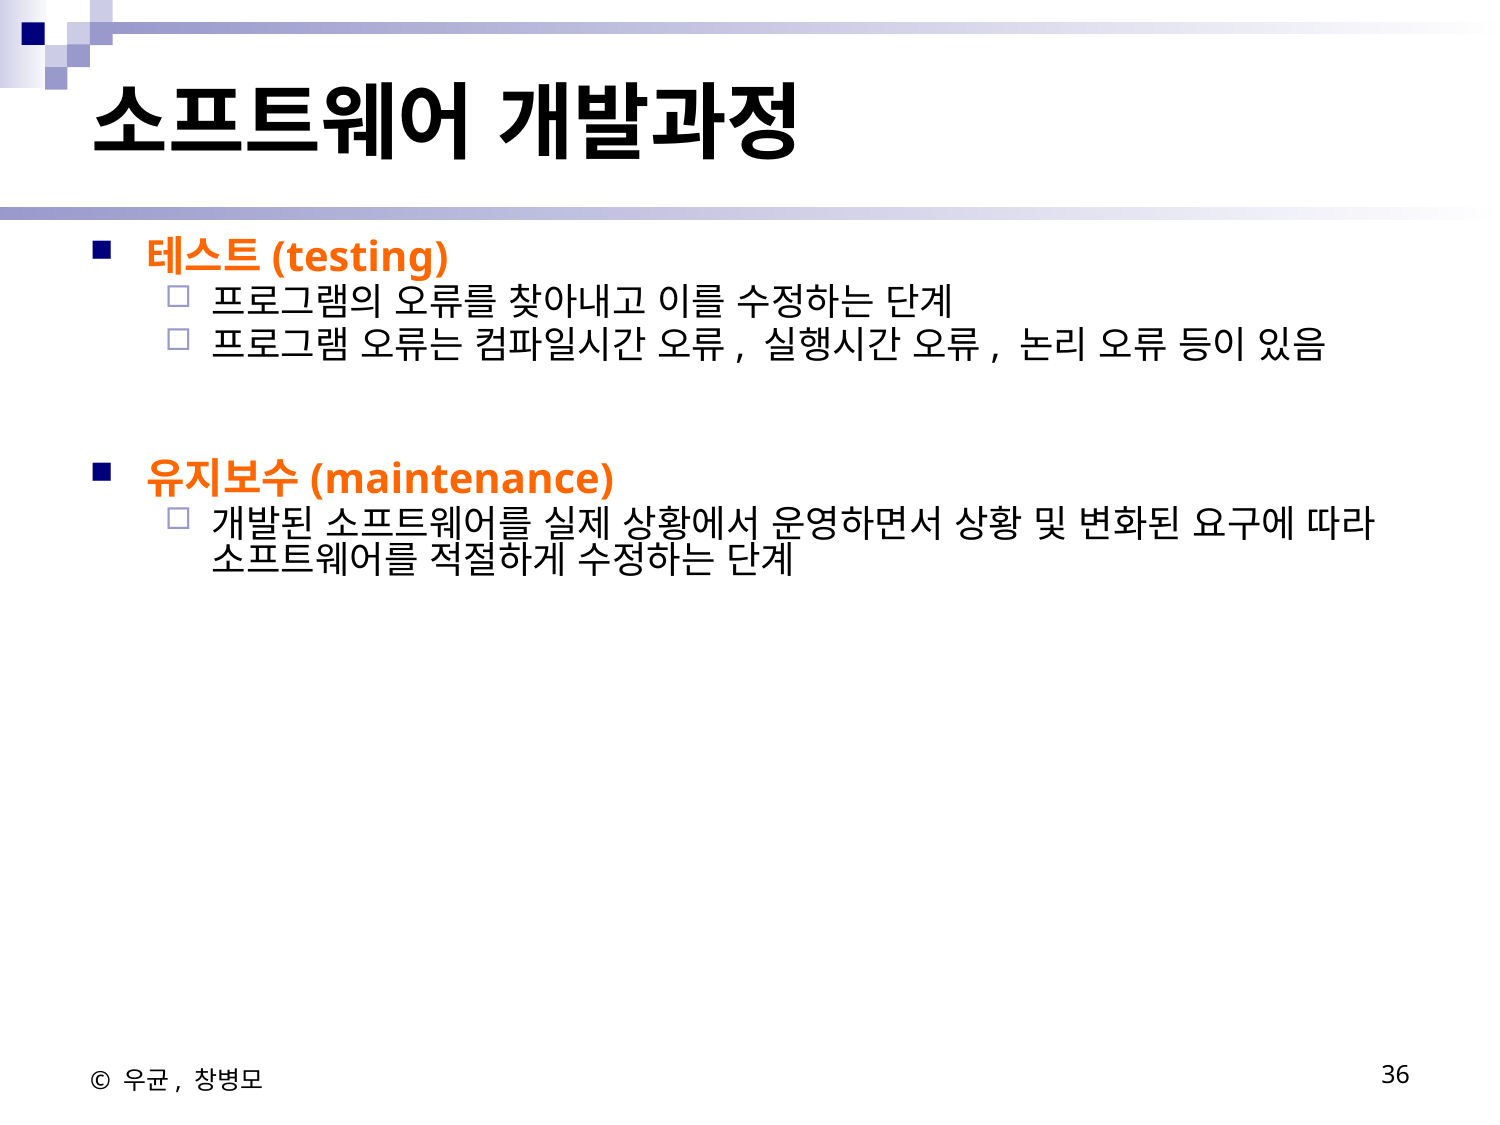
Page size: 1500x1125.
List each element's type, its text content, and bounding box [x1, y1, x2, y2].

list 테스트(testing) 프로그램의 오류를 찾아내고 이를 수정하는 단계 프로그램 오류는 컴파일시간 오류, 실행시간 오류, 논리 오류 등이 있음 유지보수(maintenance) 개발된 소프트웨어를 실제 상황에서 운영하면서 상황 및 변화된 요구에 따라 소프트웨어를 적절하게 수정하는 단계 [75, 231, 1425, 1024]
slide_number © 우균, 창병모 [75, 1024, 425, 1103]
title 소프트웨어 개발과정 [76, 42, 1427, 197]
slide_number 36 [1074, 1025, 1425, 1100]
